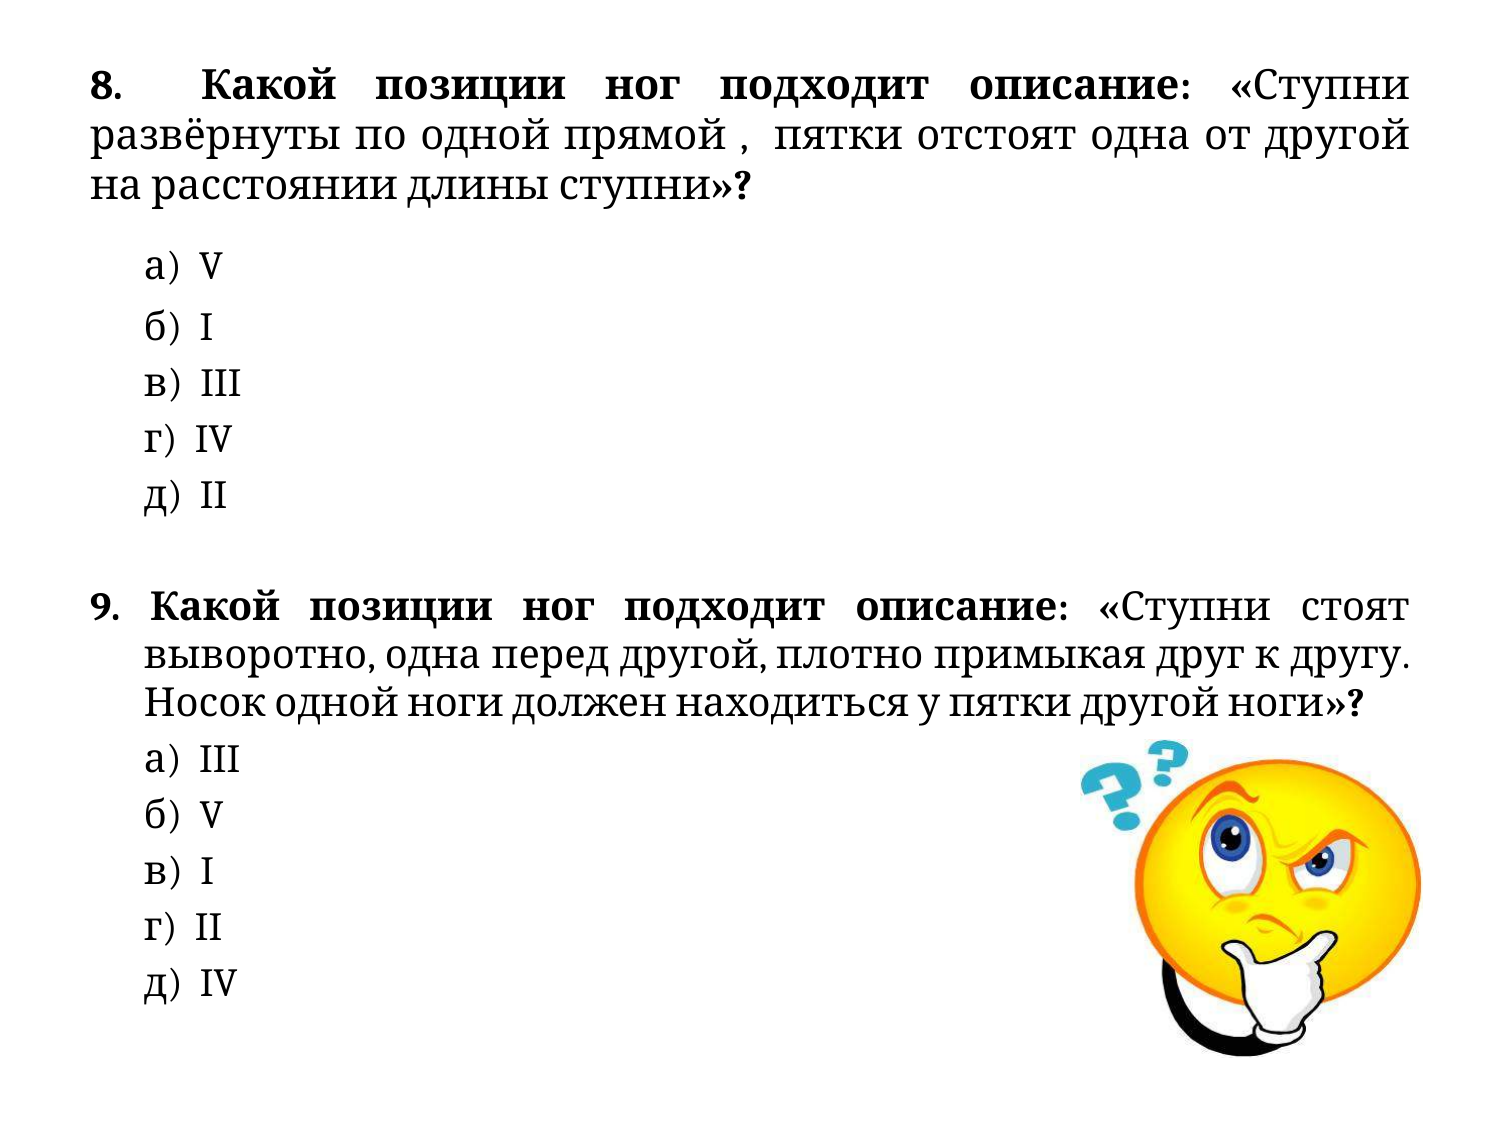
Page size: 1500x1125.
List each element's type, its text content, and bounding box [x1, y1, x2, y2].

title 8. Какой позиции ног подходит описание: «Ступни развёрнуты по одной прямой , пятки отстоят одна от другой на расстоянии длины ступни»? [75, 45, 1425, 208]
picture [1080, 739, 1424, 1059]
list а) V б) I в) III г) IV д) II 9. Какой позиции ног подходит описание: «Ступни стоят выворотно, одна перед другой, плотно примыкая друг к другу. Носок одной ноги должен находиться у пятки другой ноги»? а) III б) V в) I г) II д) IV [75, 208, 1425, 1059]
